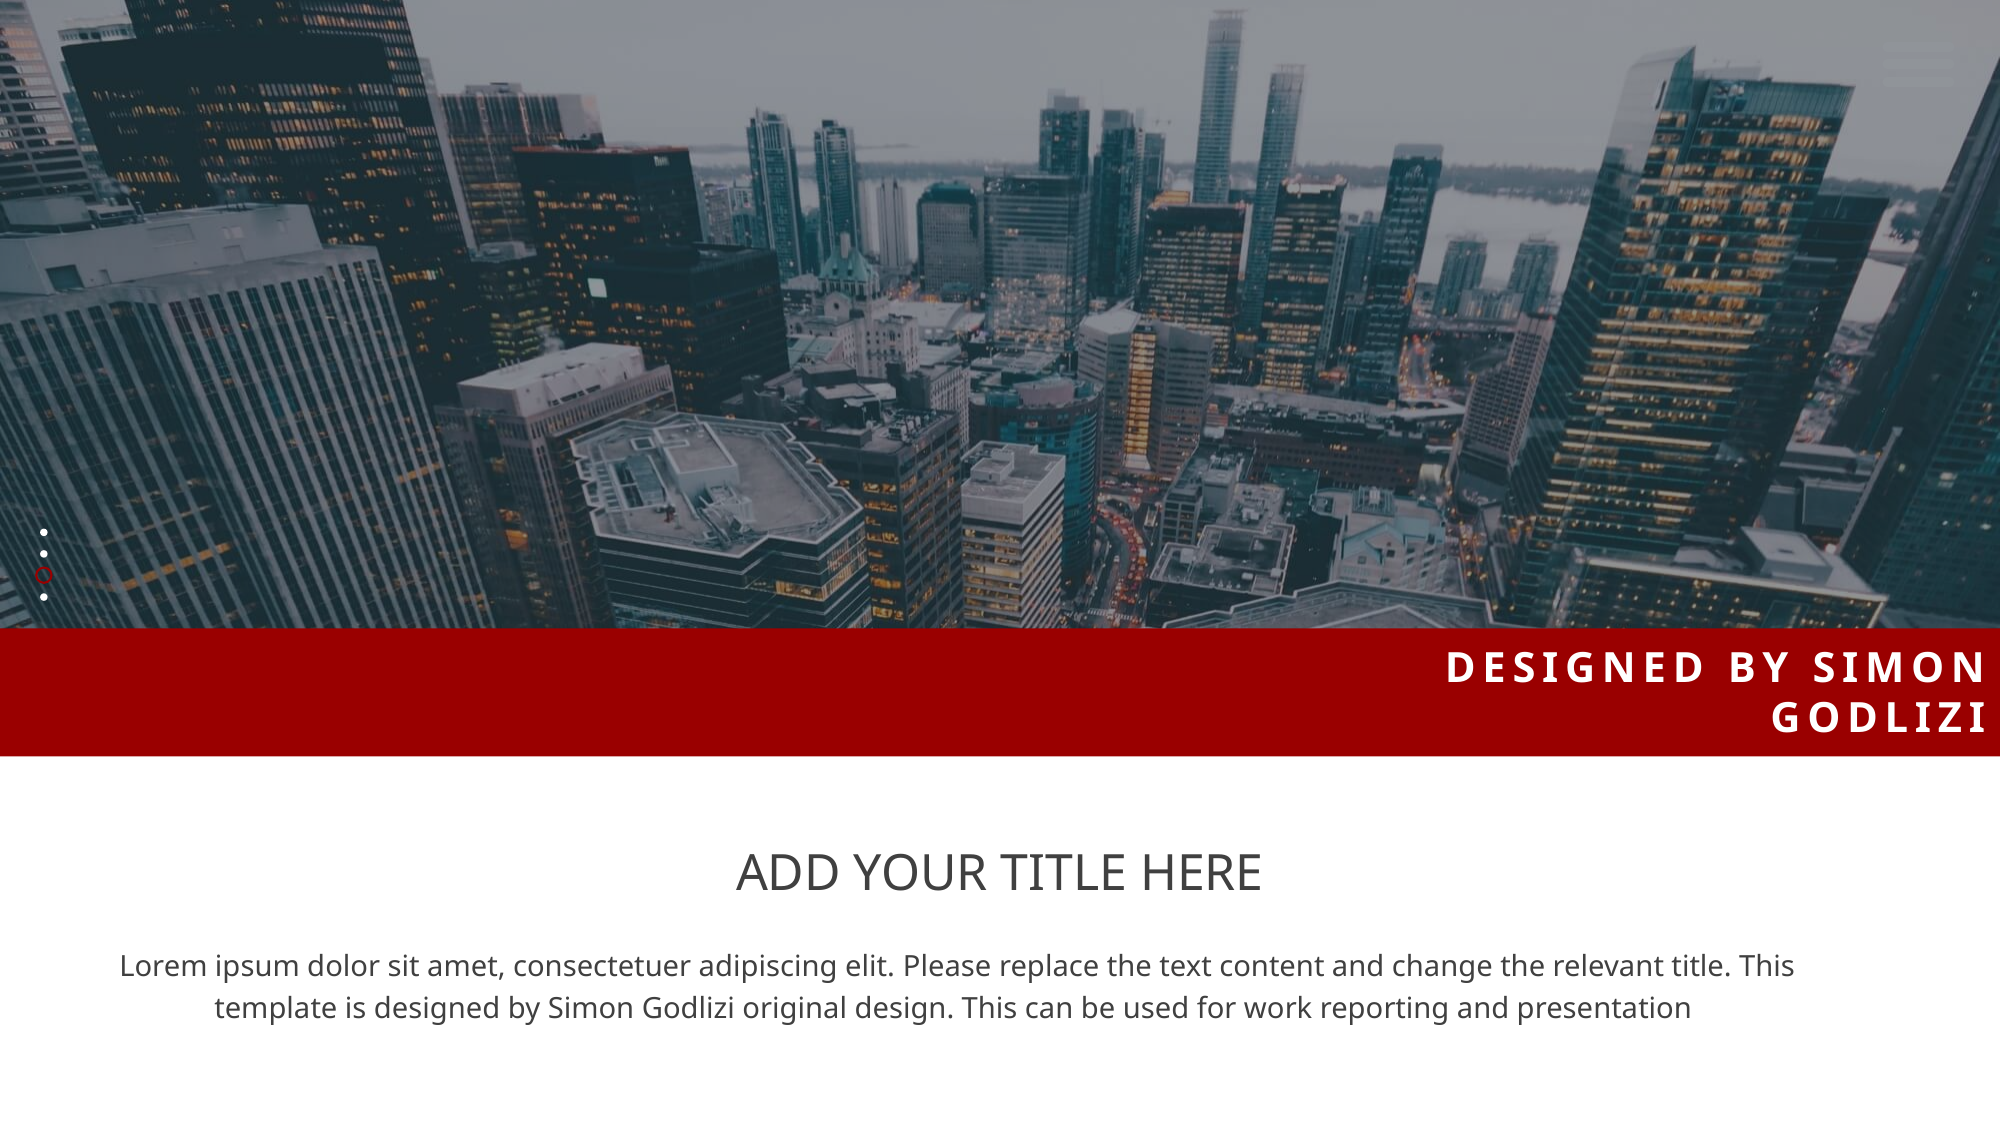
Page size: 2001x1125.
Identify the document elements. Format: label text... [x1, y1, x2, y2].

text_box Lorem ipsum dolor sit amet, consectetuer adipiscing elit. Please replace the text content and change the relevant title. This template is designed by Simon Godlizi original design. This can be used for work reporting and presentation [84, 933, 1831, 1032]
text_box ADD YOUR TITLE HERE [601, 820, 1399, 908]
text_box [0, 0, 2000, 757]
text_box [36, 528, 52, 601]
